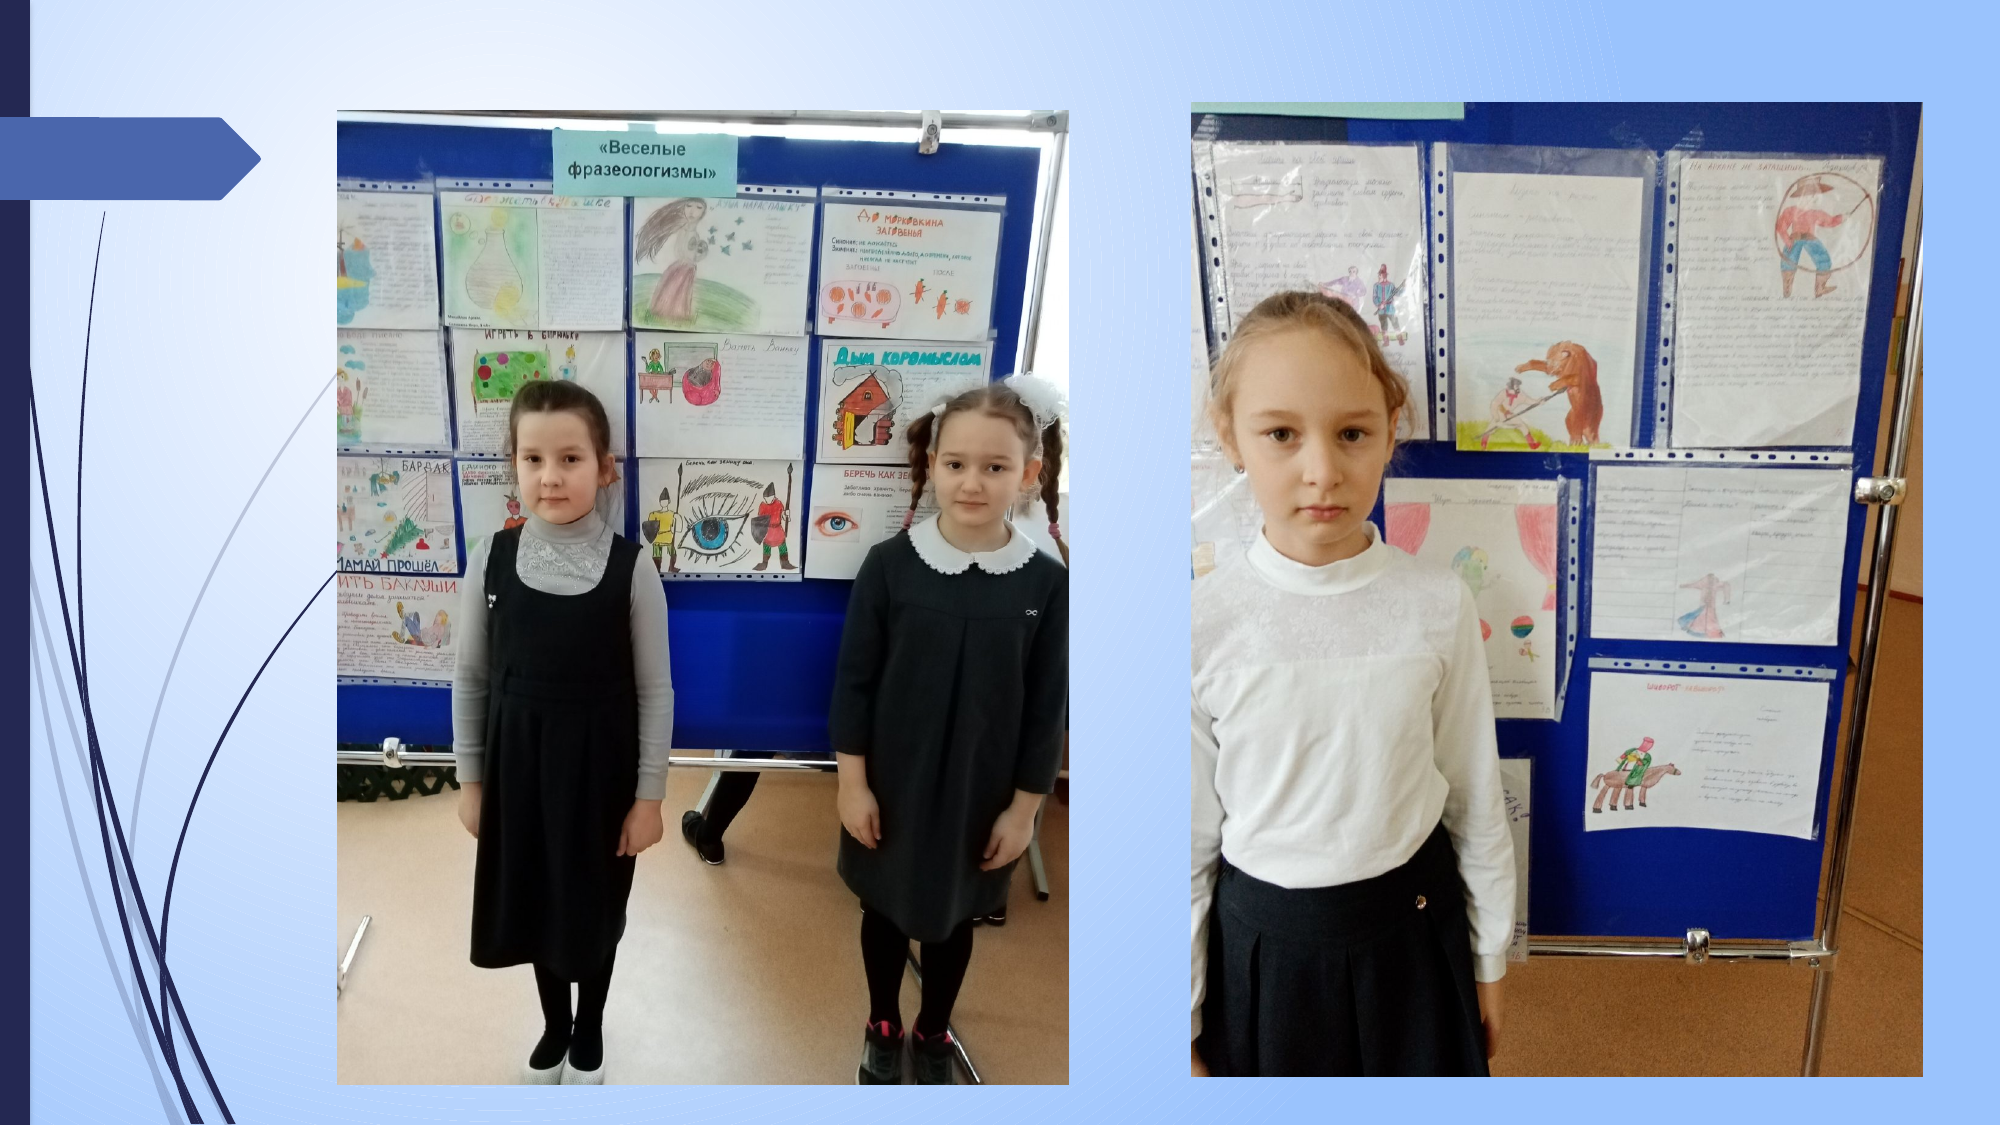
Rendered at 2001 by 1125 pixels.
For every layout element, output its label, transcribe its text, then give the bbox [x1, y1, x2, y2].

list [337, 109, 1069, 1085]
title Уди [425, 102, 1191, 313]
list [1191, 102, 1923, 1078]
